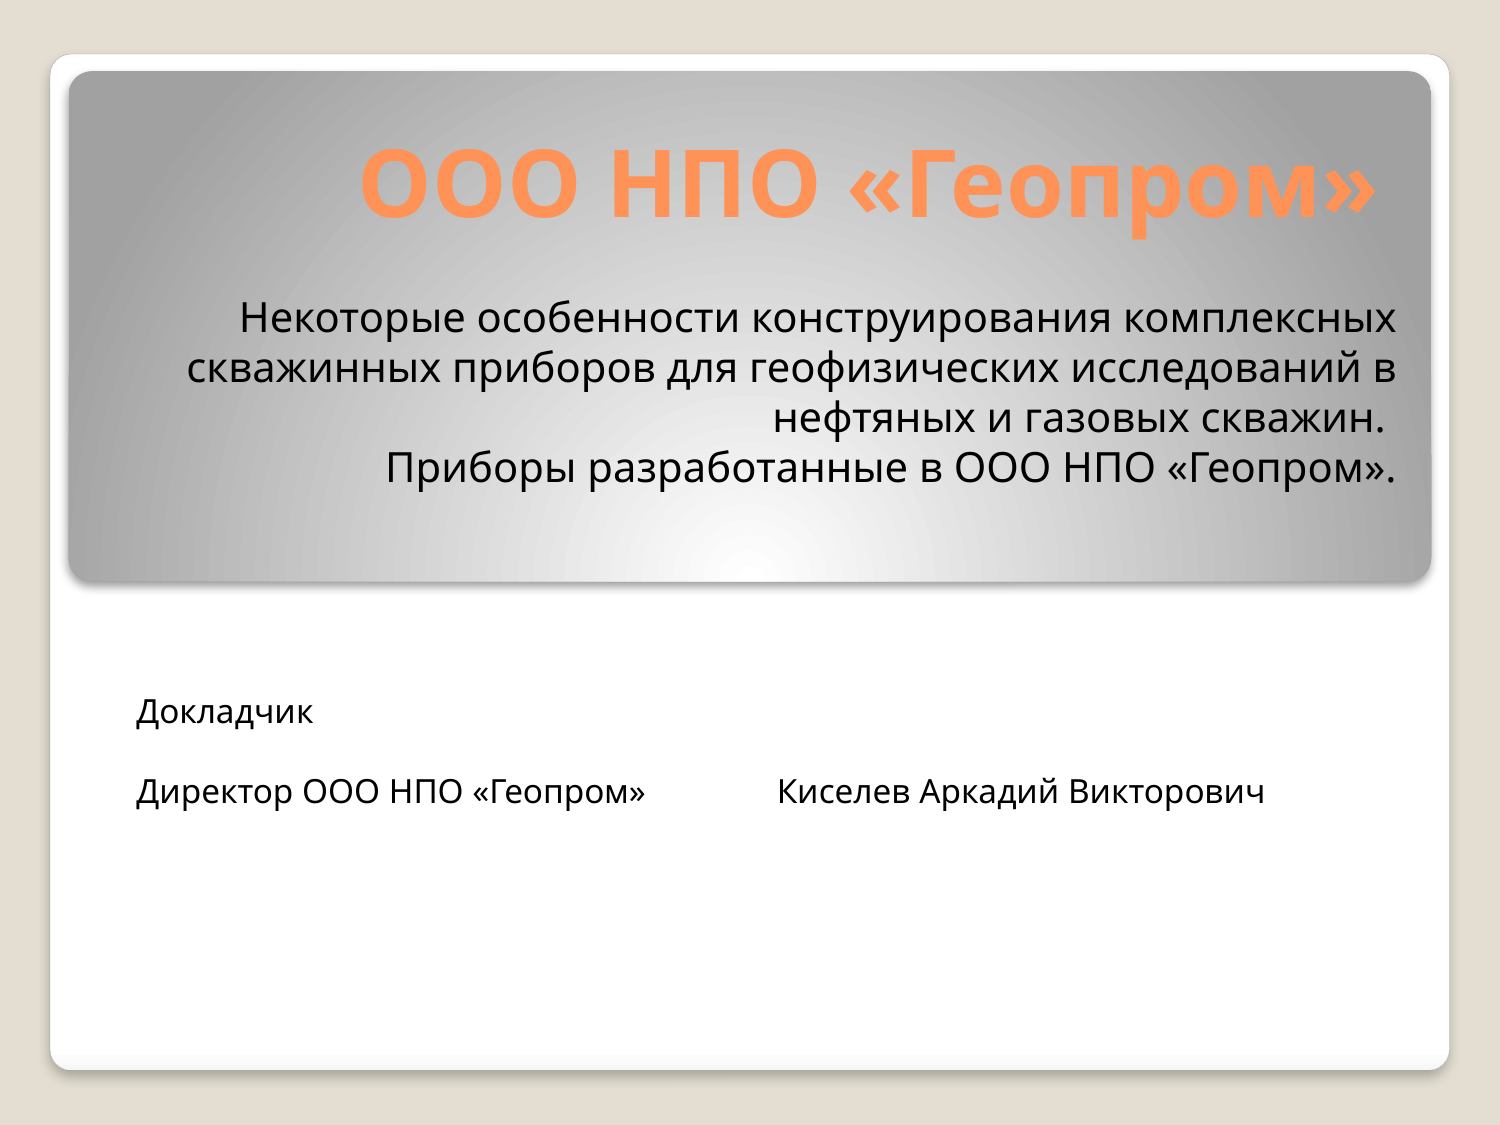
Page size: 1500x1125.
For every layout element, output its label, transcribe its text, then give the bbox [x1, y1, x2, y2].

title ООО НПО «Геопром» [112, 54, 1388, 244]
subtitle Некоторые особенности конструирования комплексных скважинных приборов для геофизических исследований в нефтяных и газовых скважин. Приборы разработанные в ООО НПО «Геопром». Докладчик Директор ООО НПО «Геопром» Киселев Аркадий Викторович [100, 290, 1412, 988]
